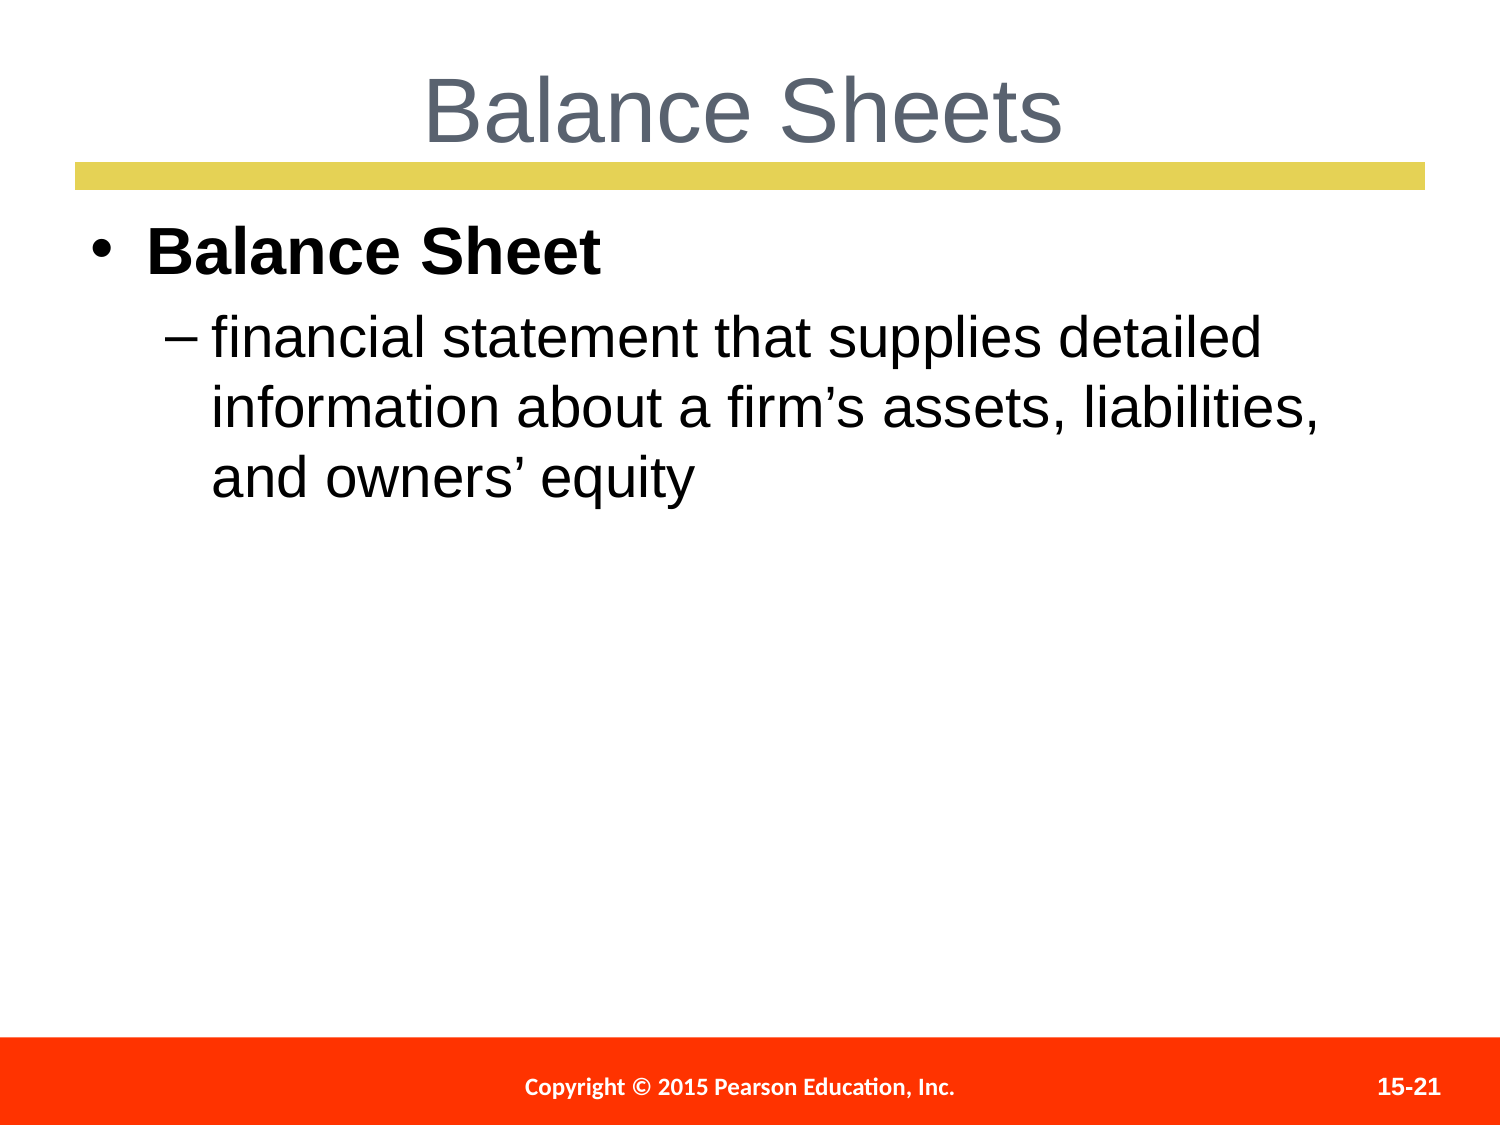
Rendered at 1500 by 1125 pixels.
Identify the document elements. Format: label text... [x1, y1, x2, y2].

list Balance Sheet financial statement that supplies detailed information about a firm’s assets, liabilities, and owners’ equity [74, 199, 1426, 1006]
title Balance Sheets [49, 12, 1438, 201]
